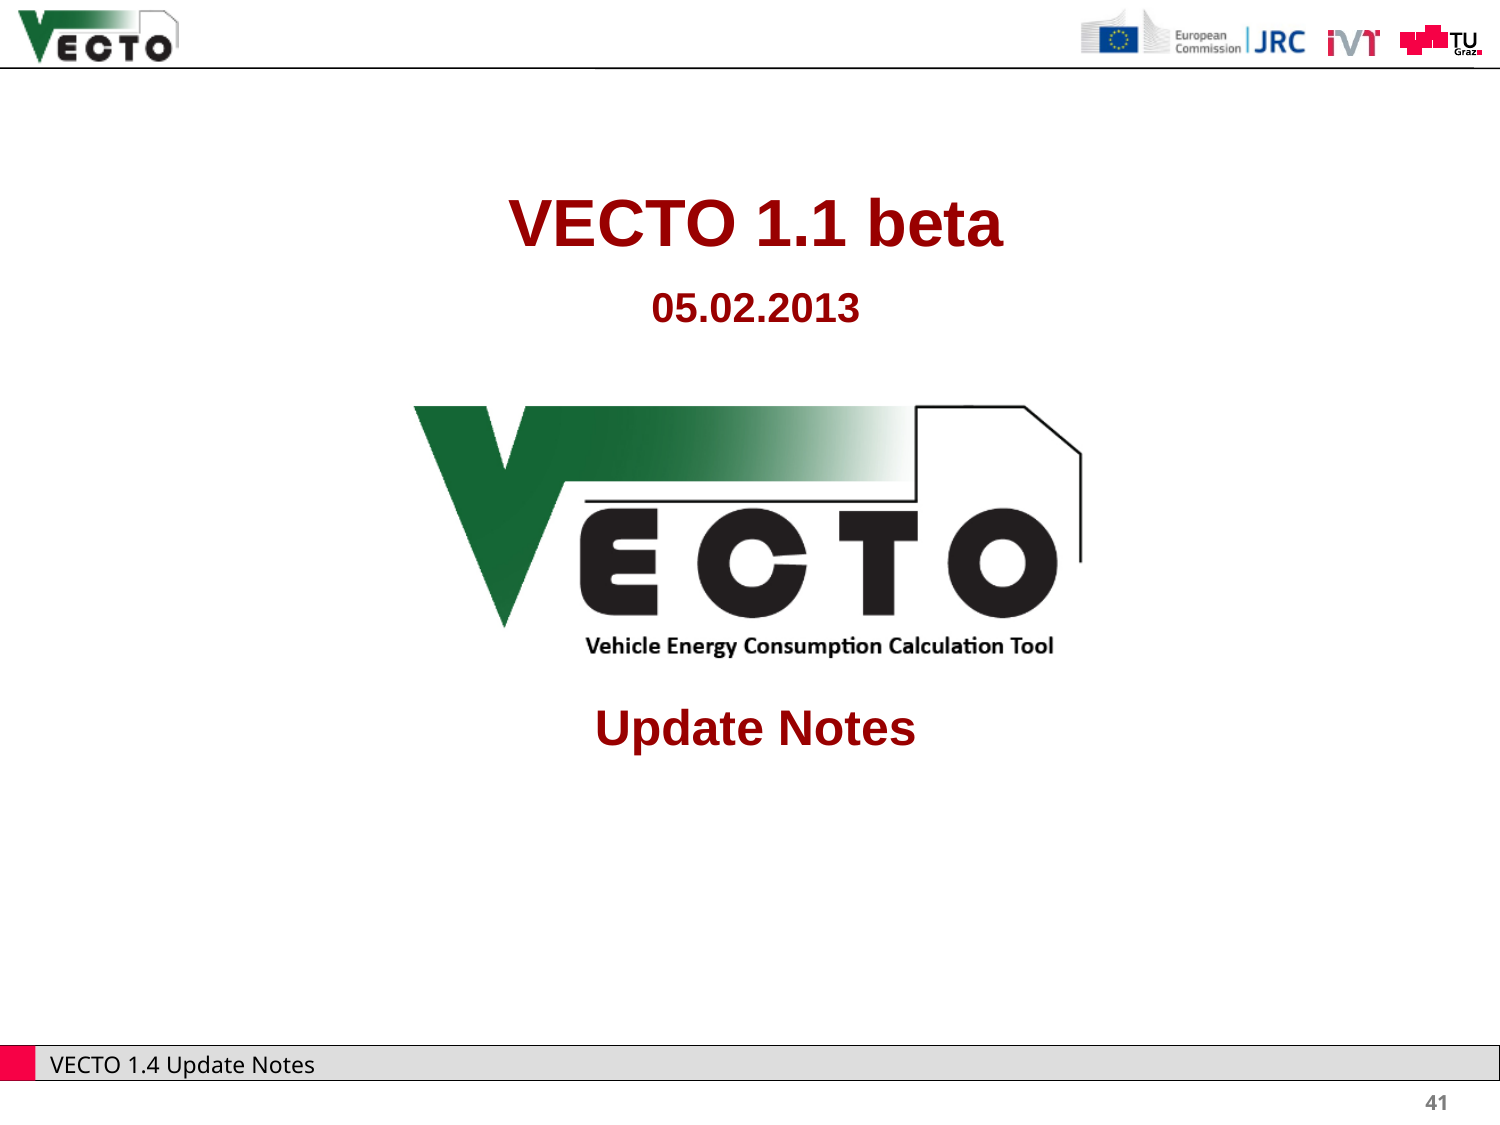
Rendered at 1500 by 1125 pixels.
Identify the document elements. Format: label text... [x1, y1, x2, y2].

picture [17, 9, 179, 65]
picture [1328, 30, 1380, 56]
text_box VECTO 1.1 beta 05.02.2013 Update Notes [88, 172, 1424, 849]
picture [407, 396, 1093, 665]
picture [1080, 7, 1306, 54]
